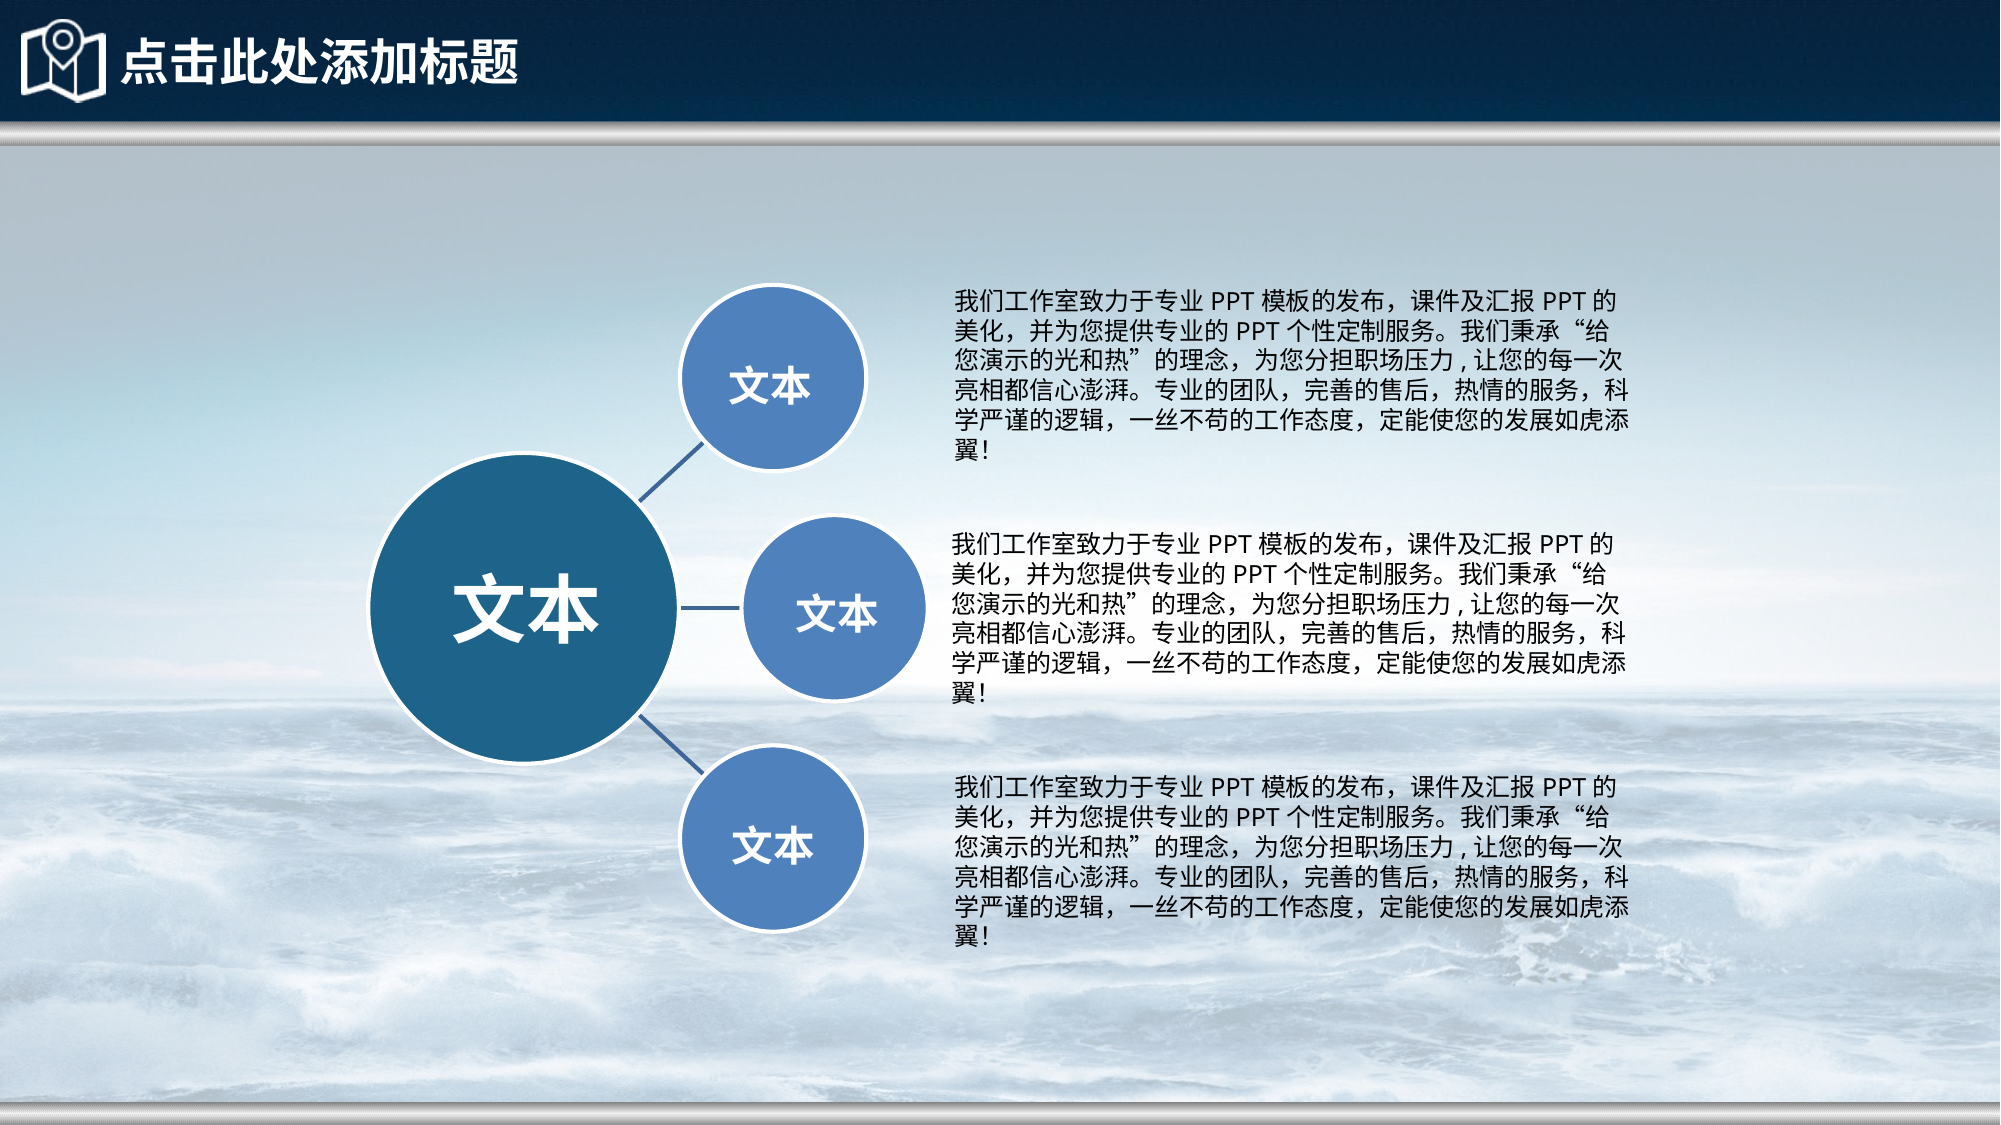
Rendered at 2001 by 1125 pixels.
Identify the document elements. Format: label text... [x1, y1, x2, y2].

text_box [368, 452, 679, 764]
text_box [679, 284, 867, 472]
text_box 我们工作室致力于专业PPT模板的发布，课件及汇报PPT的美化，并为您提供专业的PPT个性定制服务。我们秉承“给您演示的光和热”的理念，为您分担职场压力,让您的每一次亮相都信心澎湃。专业的团队，完善的售后，热情的服务，科学严谨的逻辑，一丝不苟的工作态度，定能使您的发展如虎添翼！ [936, 520, 1647, 746]
picture [0, 0, 2000, 121]
text_box 文本 [780, 580, 914, 646]
text_box [679, 745, 867, 932]
text_box 文本 [714, 352, 848, 417]
picture [0, 1102, 2000, 1125]
text_box 我们工作室致力于专业PPT模板的发布，课件及汇报PPT的美化，并为您提供专业的PPT个性定制服务。我们秉承“给您演示的光和热”的理念，为您分担职场压力,让您的每一次亮相都信心澎湃。专业的团队，完善的售后，热情的服务，科学严谨的逻辑，一丝不苟的工作态度，定能使您的发展如虎添翼！ [939, 763, 1649, 989]
text_box 我们工作室致力于专业PPT模板的发布，课件及汇报PPT的美化，并为您提供专业的PPT个性定制服务。我们秉承“给您演示的光和热”的理念，为您分担职场压力,让您的每一次亮相都信心澎湃。专业的团队，完善的售后，热情的服务，科学严谨的逻辑，一丝不苟的工作态度，定能使您的发展如虎添翼！ [939, 277, 1649, 503]
text_box 文本 [716, 812, 850, 878]
text_box 文本 [436, 555, 663, 660]
picture [0, 122, 2000, 146]
text_box [741, 515, 928, 702]
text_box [21, 19, 579, 104]
